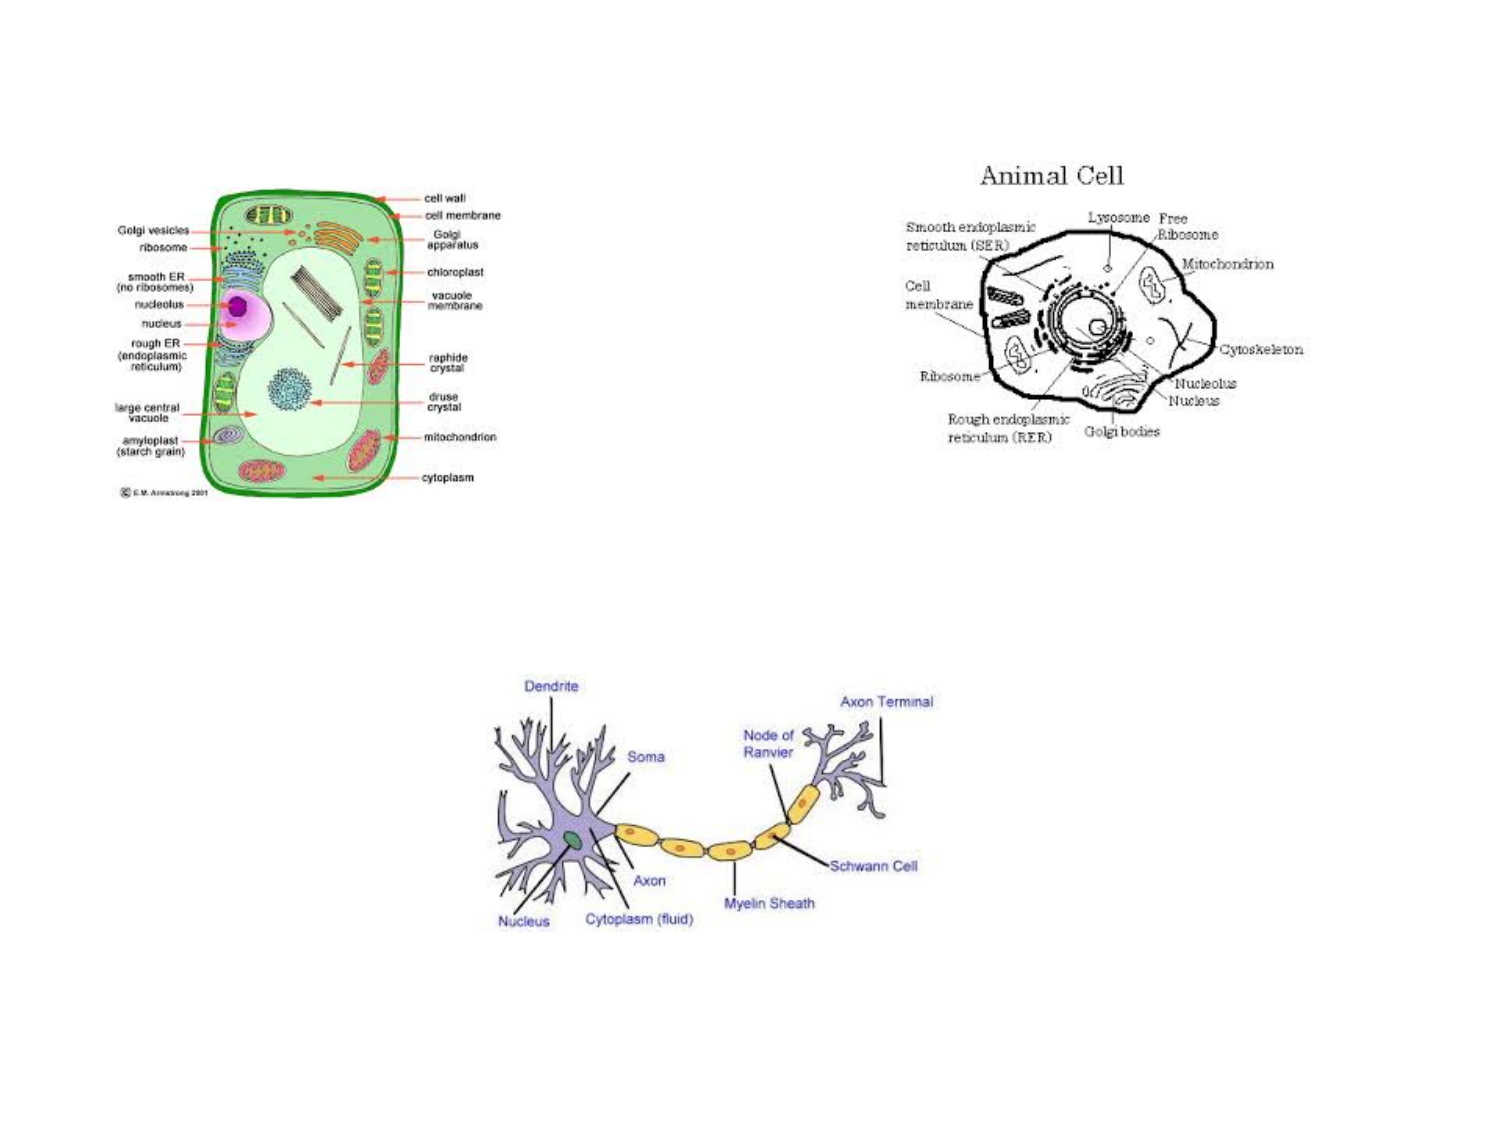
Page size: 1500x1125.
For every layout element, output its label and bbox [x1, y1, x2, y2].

picture [112, 187, 505, 502]
picture [899, 149, 1312, 451]
picture [462, 674, 941, 932]
